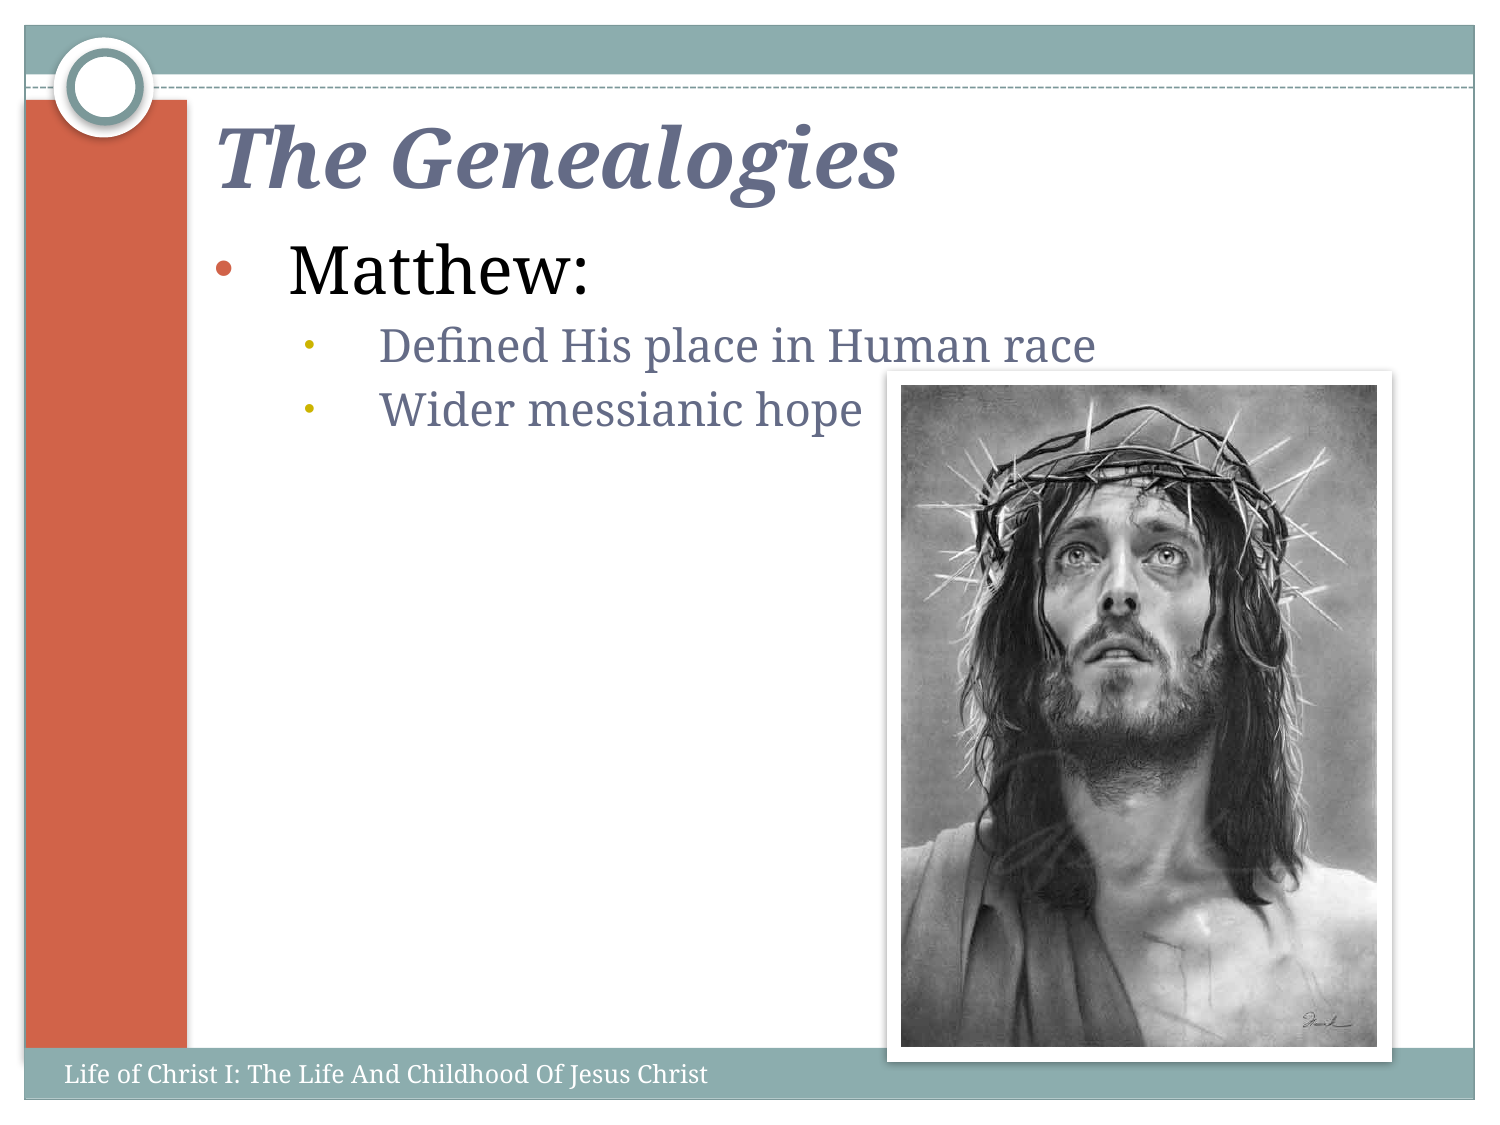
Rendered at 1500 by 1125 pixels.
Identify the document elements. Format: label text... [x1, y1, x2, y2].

footer Life of Christ I: The Life And Childhood Of Jesus Christ [49, 1051, 949, 1112]
title The Genealogies [198, 98, 1472, 299]
text_box Matthew: Defined His place in Human race Wider messianic hope [198, 220, 1455, 1025]
picture [900, 385, 1378, 1048]
